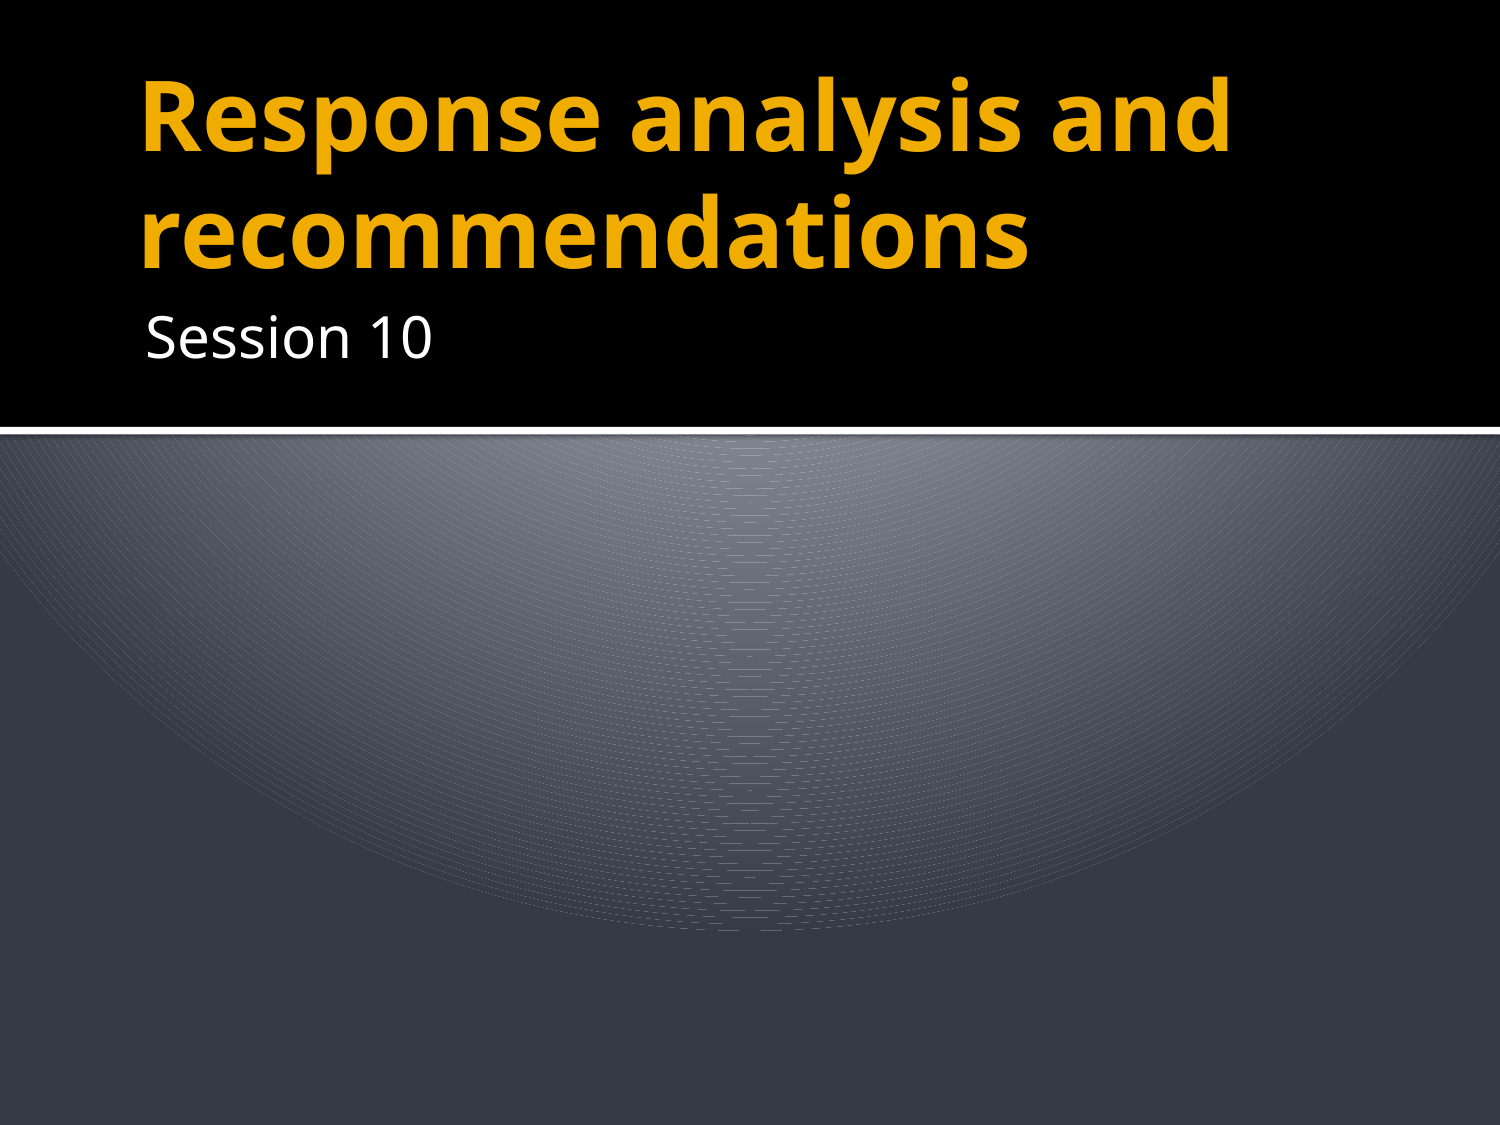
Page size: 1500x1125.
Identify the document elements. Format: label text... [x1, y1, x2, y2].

title Response analysis and recommendations [123, 19, 1438, 288]
list Session 10 [121, 299, 1438, 413]
